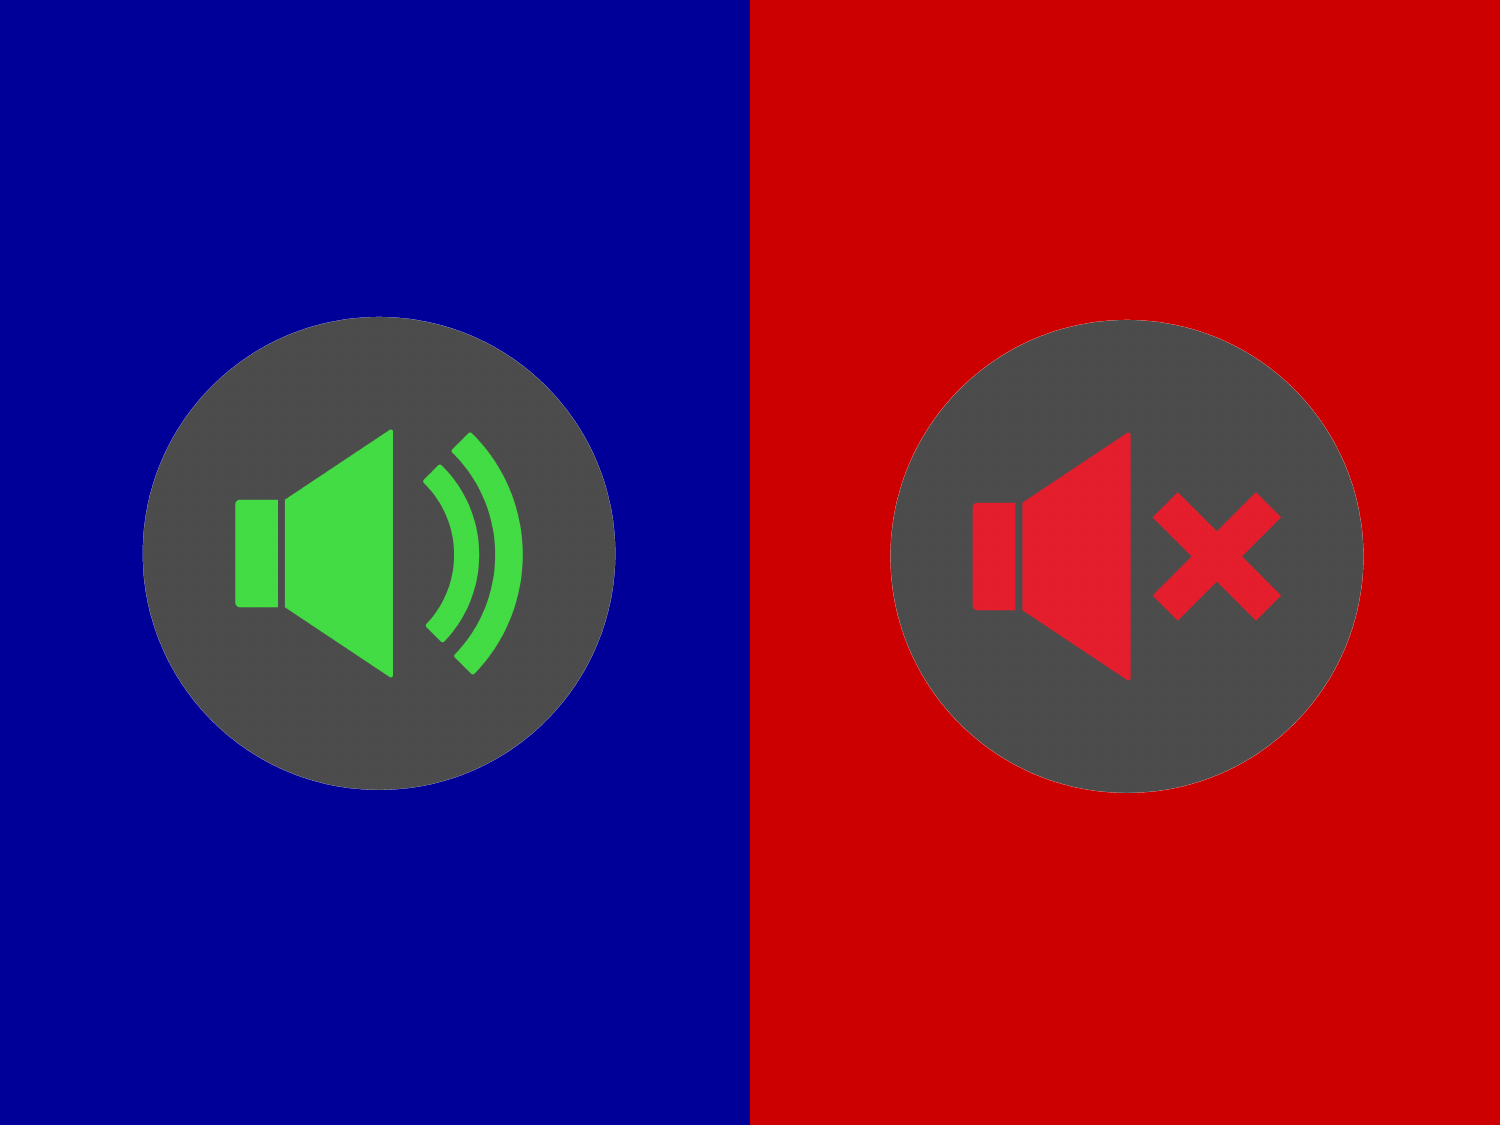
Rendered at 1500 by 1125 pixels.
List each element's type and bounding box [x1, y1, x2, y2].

picture [123, 303, 637, 808]
picture [772, 300, 1460, 931]
table_header [750, 0, 1500, 1125]
table_header [0, 0, 750, 1125]
